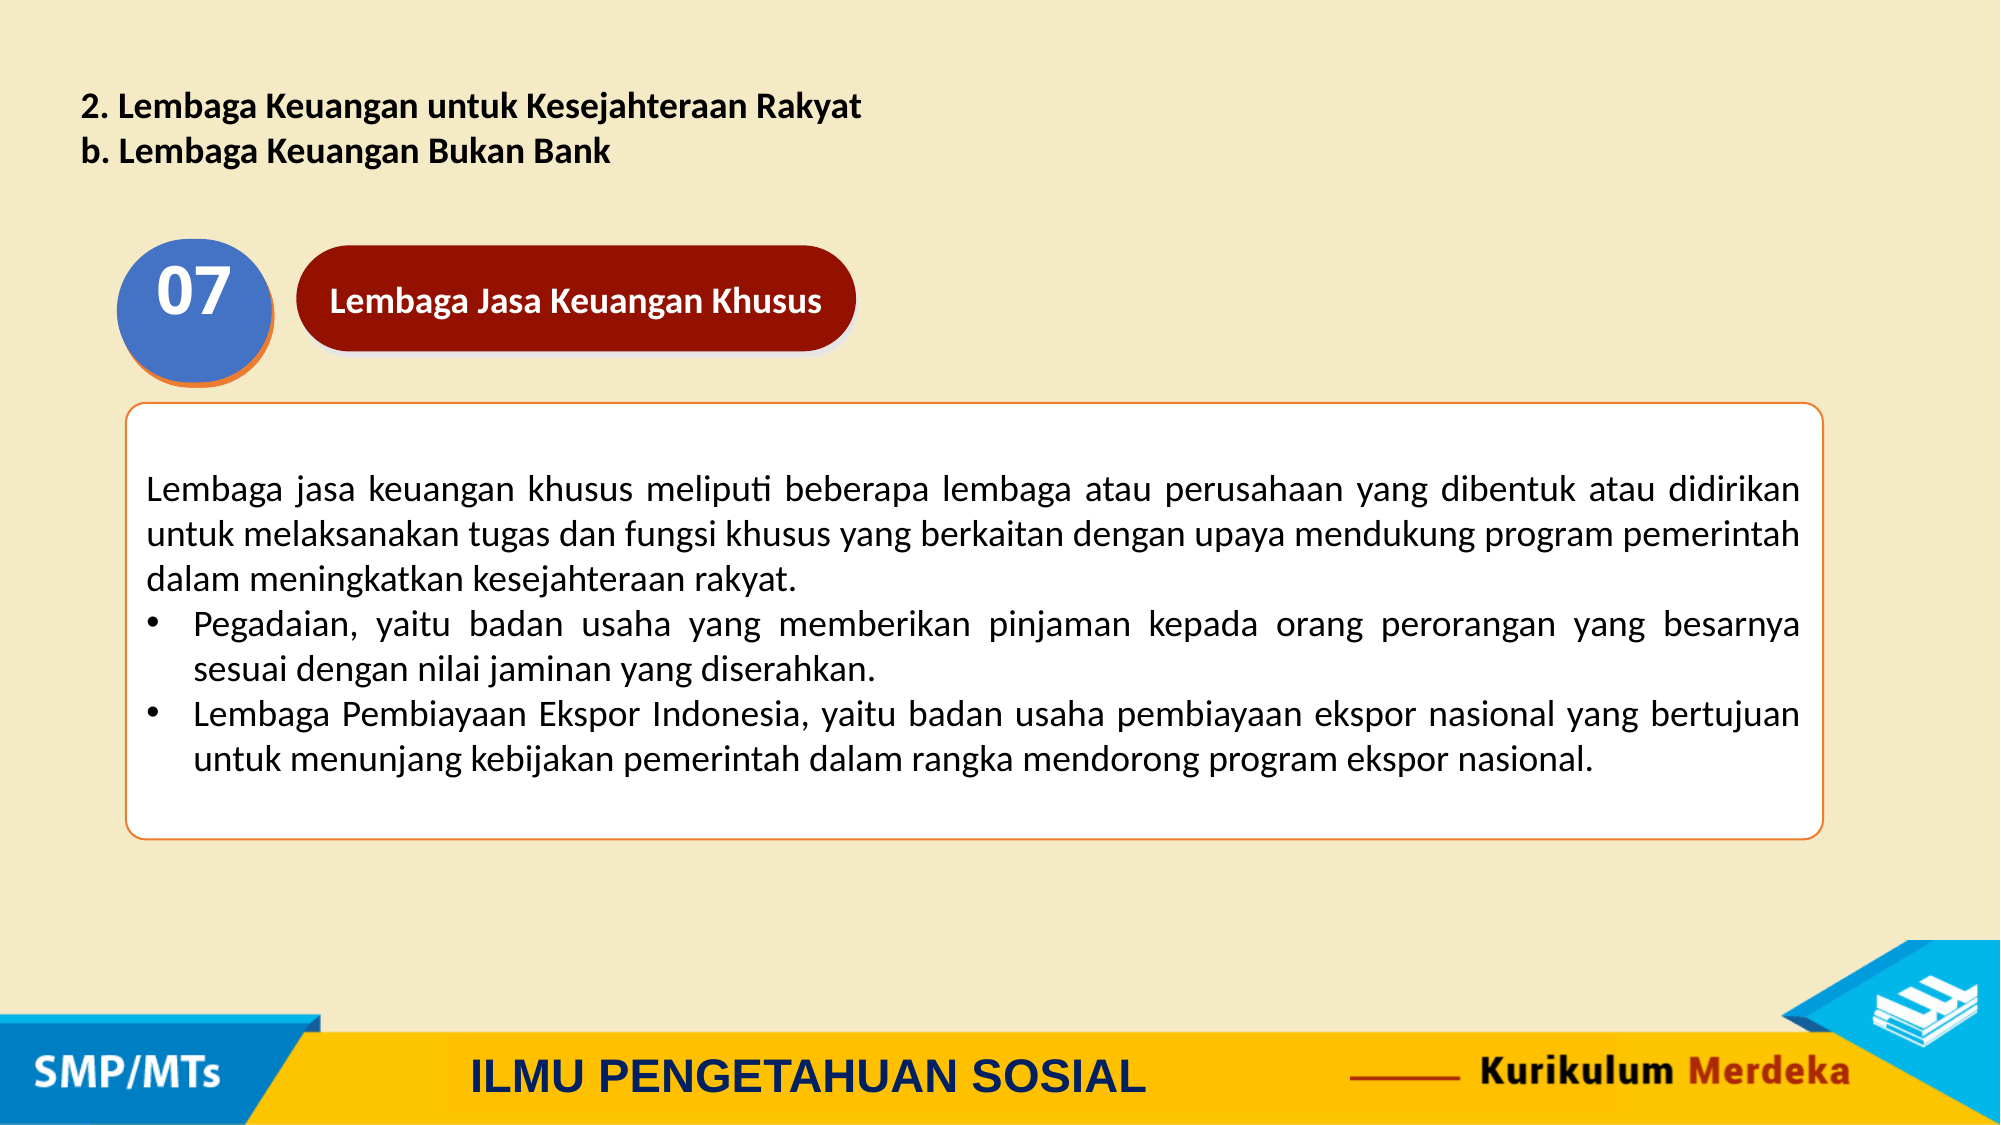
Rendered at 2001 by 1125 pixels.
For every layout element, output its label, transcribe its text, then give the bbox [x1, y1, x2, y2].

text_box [0, 940, 2000, 1125]
text_box Lembaga jasa keuangan khusus meliputi beberapa lembaga atau perusahaan yang dibentuk atau didirikan untuk melaksanakan tugas dan fungsi khusus yang berkaitan dengan upaya mendukung program pemerintah dalam meningkatkan kesejahteraan rakyat. Pegadaian, yaitu badan usaha yang memberikan pinjaman kepada orang perorangan yang besarnya sesuai dengan nilai jaminan yang diserahkan. Lembaga Pembiayaan Ekspor Indonesia, yaitu badan usaha pembiayaan ekspor nasional yang bertujuan untuk menunjang kebijakan pemerintah dalam rangka mendorong program ekspor nasional. [124, 401, 1825, 841]
text_box Lembaga Jasa Keuangan Khusus [296, 245, 857, 352]
text_box 2. Lembaga Keuangan untuk Kesejahteraan Rakyat b. Lembaga Keuangan Bukan Bank [65, 72, 879, 179]
text_box 07 [116, 238, 272, 383]
